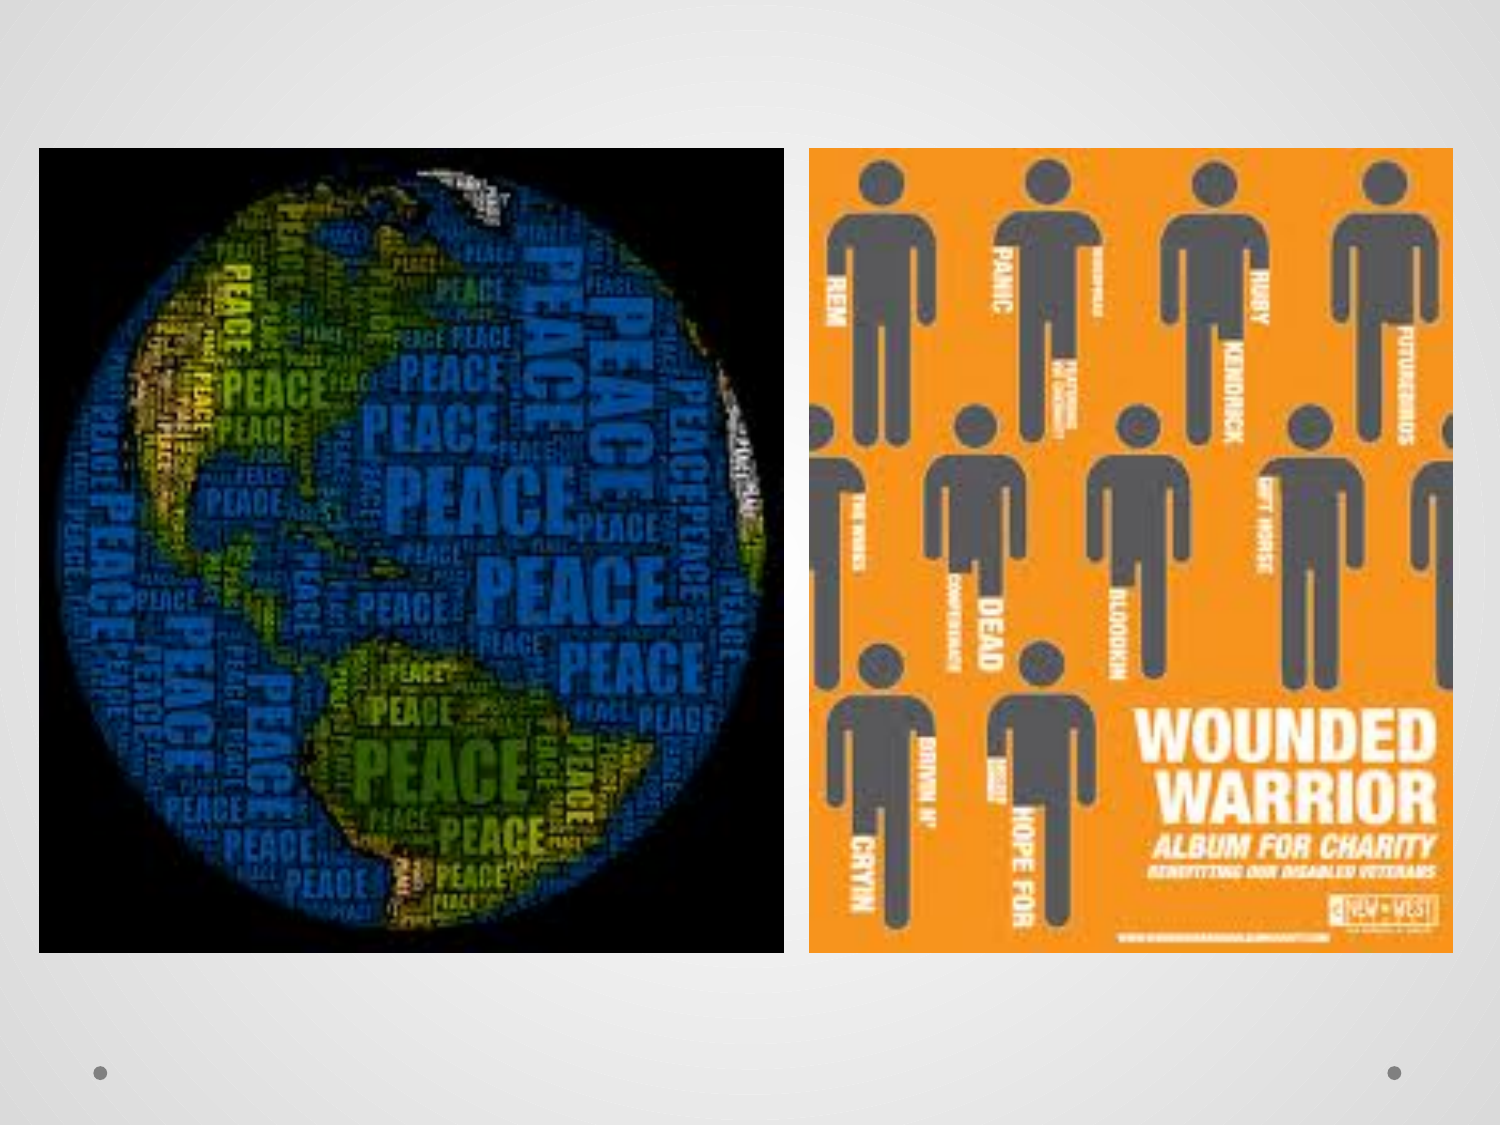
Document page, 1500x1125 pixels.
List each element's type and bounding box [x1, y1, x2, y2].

list [808, 148, 1453, 953]
picture [39, 148, 785, 953]
